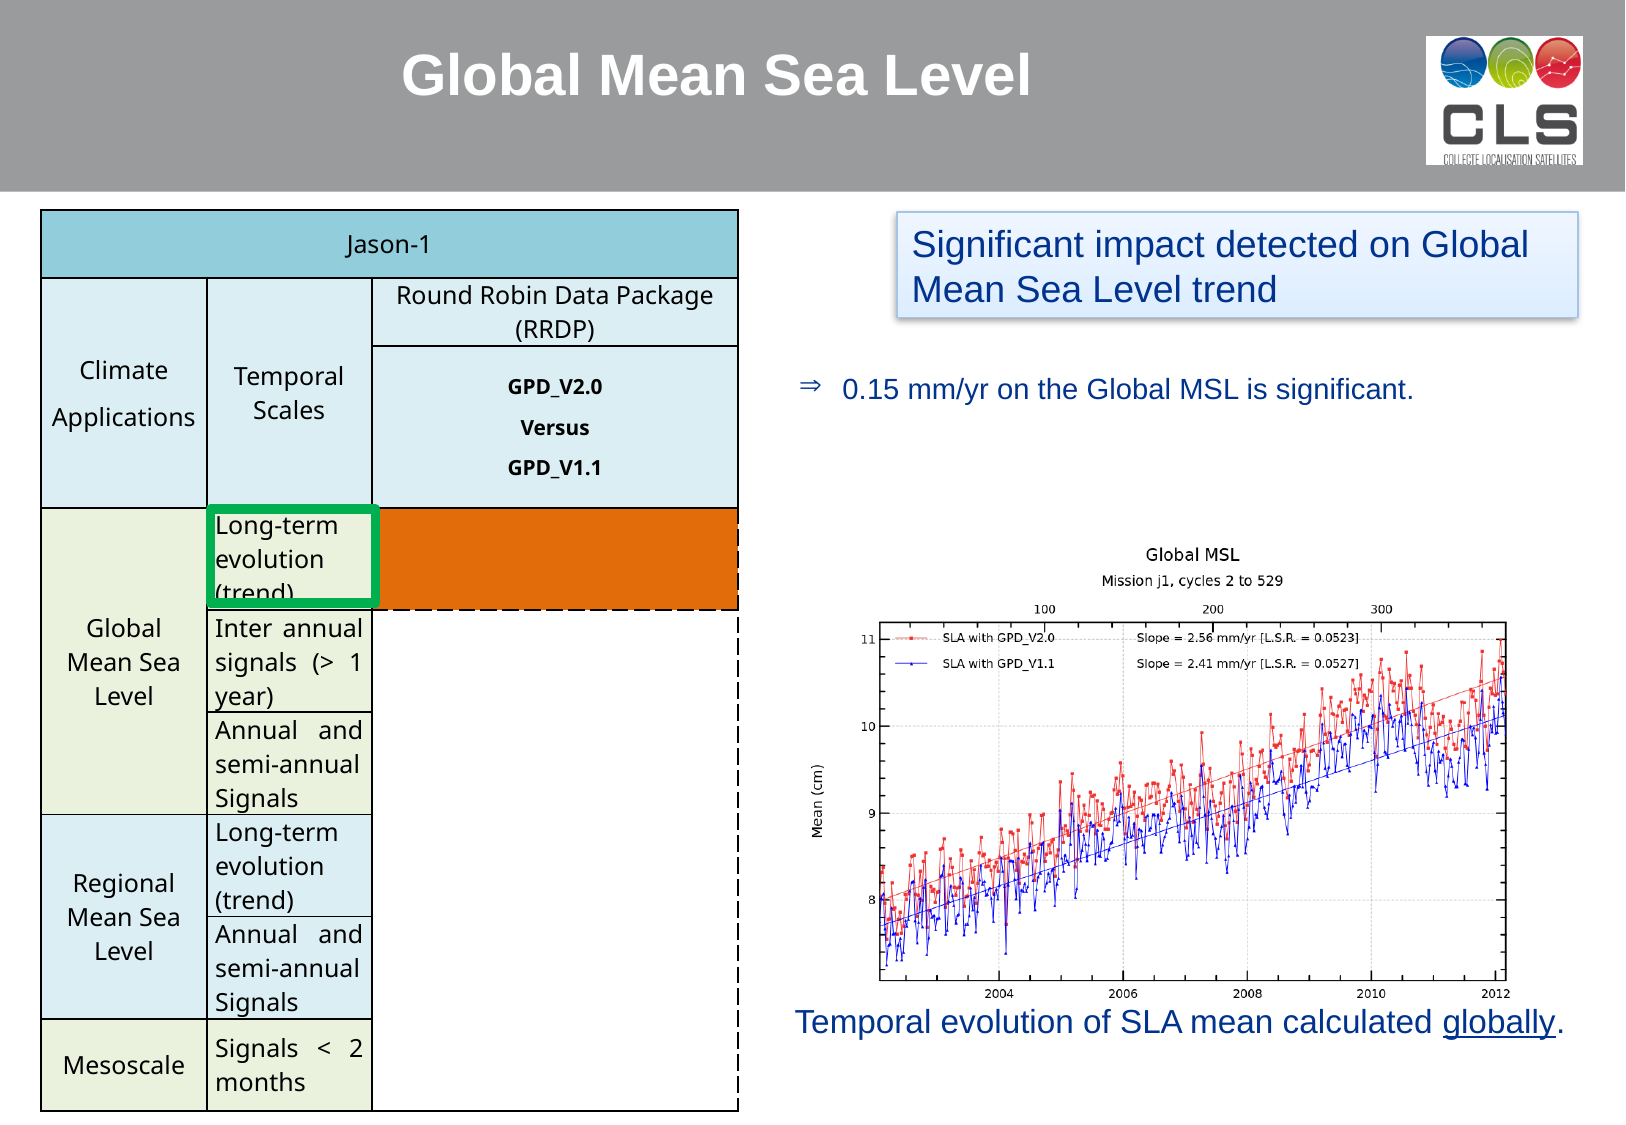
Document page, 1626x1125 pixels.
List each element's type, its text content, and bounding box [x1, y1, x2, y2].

picture [782, 526, 1532, 1024]
table_cell Long-term evolution (trend) [208, 605, 371, 609]
table_cell GPD_V2.0 Versus GPD_V1.1 [373, 347, 737, 507]
table_cell [373, 610, 738, 1110]
picture [1426, 36, 1583, 165]
table_cell Global Mean Sea Level [42, 509, 206, 814]
table_cell Inter annual signals (> 1 year) [208, 611, 371, 711]
text_box Significant impact detected on Global Mean Sea Level trend [896, 211, 1579, 318]
table_cell Mesoscale [42, 1020, 206, 1110]
table_cell Climate Applications [42, 279, 206, 507]
table_cell Long-term evolution (trend) [208, 815, 371, 916]
table_cell Regional Mean Sea Level [42, 815, 206, 1018]
table_cell Annual and semi-annual Signals [208, 917, 371, 1018]
text_box Temporal evolution of SLA mean calculated globally. [779, 993, 1593, 1048]
text_box [208, 507, 378, 605]
table_cell Round Robin Data Package (RRDP) [373, 279, 737, 345]
text_box Global Mean Sea Level [386, 40, 1162, 119]
table_cell Signals < 2 months [208, 1020, 371, 1110]
table_cell [373, 509, 738, 610]
table_cell Annual and semi-annual Signals [208, 713, 371, 814]
table_cell Temporal Scales [208, 279, 371, 507]
text_box 0.15 mm/yr on the Global MSL is significant. [784, 362, 1599, 413]
table_header Jason-1 [42, 211, 737, 277]
